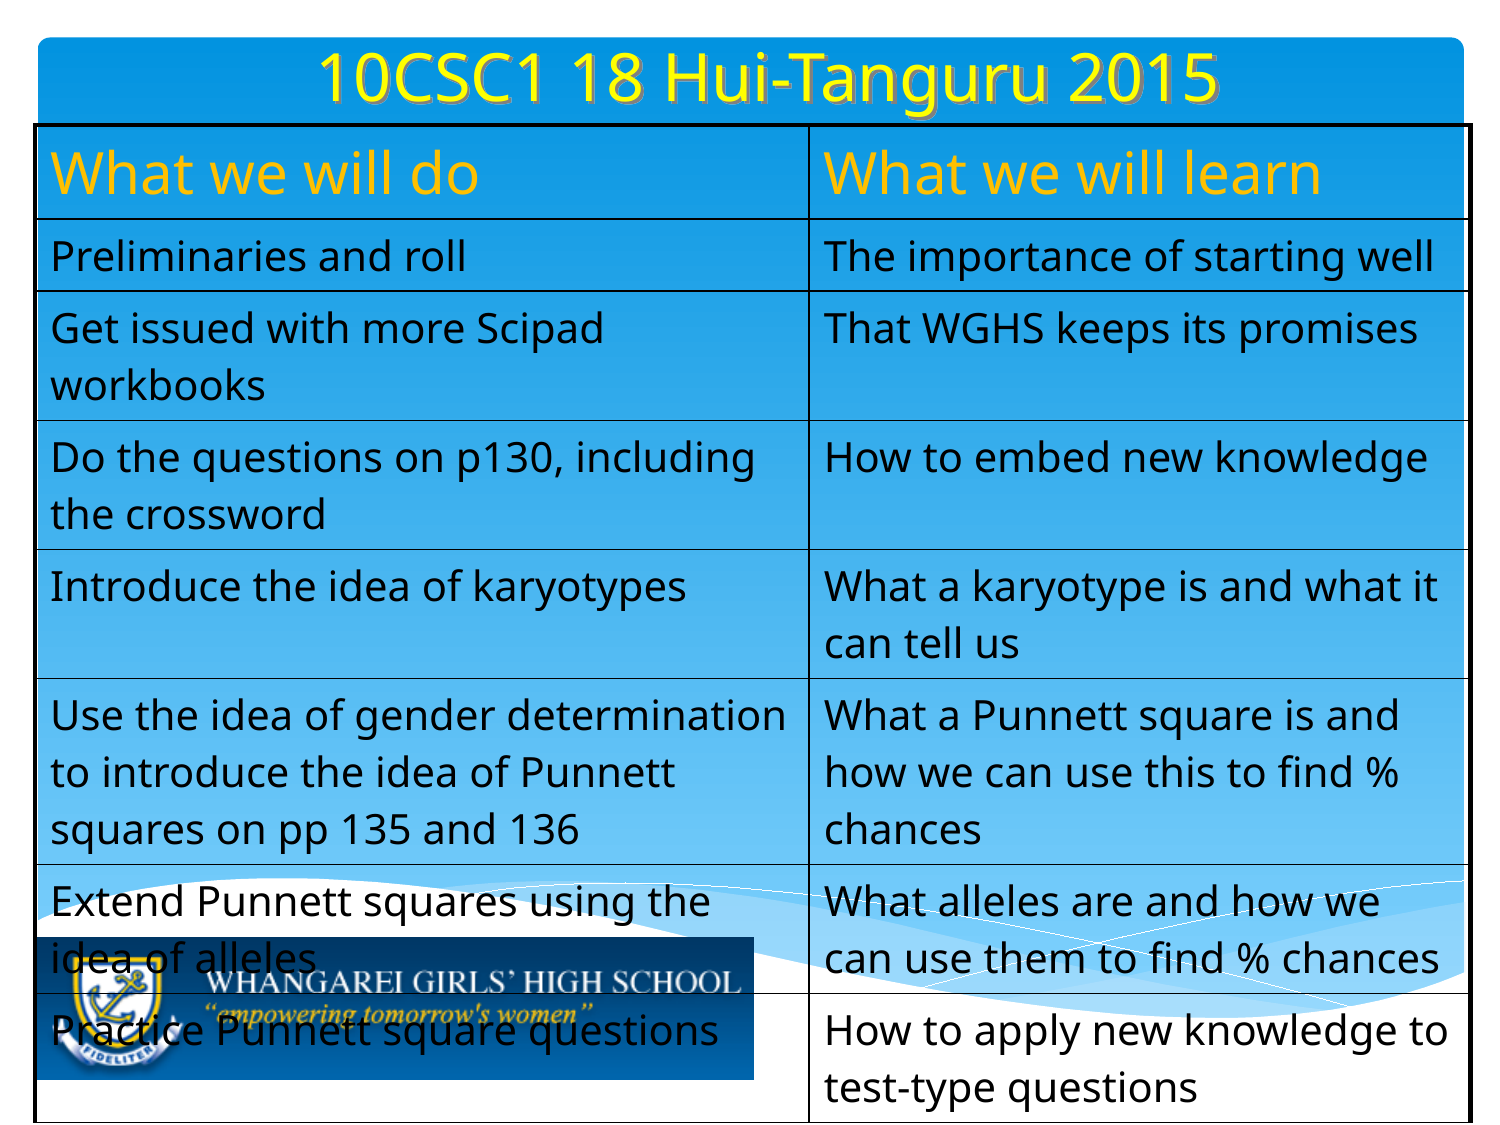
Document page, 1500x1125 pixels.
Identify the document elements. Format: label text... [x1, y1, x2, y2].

picture [37, 937, 754, 1080]
table_header What we will learn [810, 127, 1468, 218]
table_cell The importance of starting well [810, 220, 1468, 290]
table_cell What a karyotype is and what it can tell us [810, 550, 1468, 678]
table_cell That WGHS keeps its promises [810, 292, 1468, 420]
table_cell Preliminaries and roll [37, 220, 808, 290]
table_cell What a Punnett square is and how we can use this to find % chances [810, 679, 1468, 864]
table_cell How to embed new knowledge [810, 421, 1468, 549]
text_box 10CSC1 18 Hui-Tanguru 2015 [162, 24, 1375, 123]
table_cell Use the idea of gender determination to introduce the idea of Punnett squares on pp 135 and 136 [37, 679, 808, 864]
table_cell Extend Punnett squares using the idea of alleles [37, 865, 808, 993]
table_cell Introduce the idea of karyotypes [37, 550, 808, 678]
table_cell How to apply new knowledge to test-type questions [810, 994, 1468, 1122]
table_cell Do the questions on p130, including the crossword [37, 421, 808, 549]
table_cell What alleles are and how we can use them to find % chances [810, 865, 1468, 993]
table_header What we will do [37, 127, 808, 218]
table_cell Get issued with more Scipad workbooks [37, 292, 808, 420]
table_cell Practice Punnett square questions [37, 994, 808, 1122]
